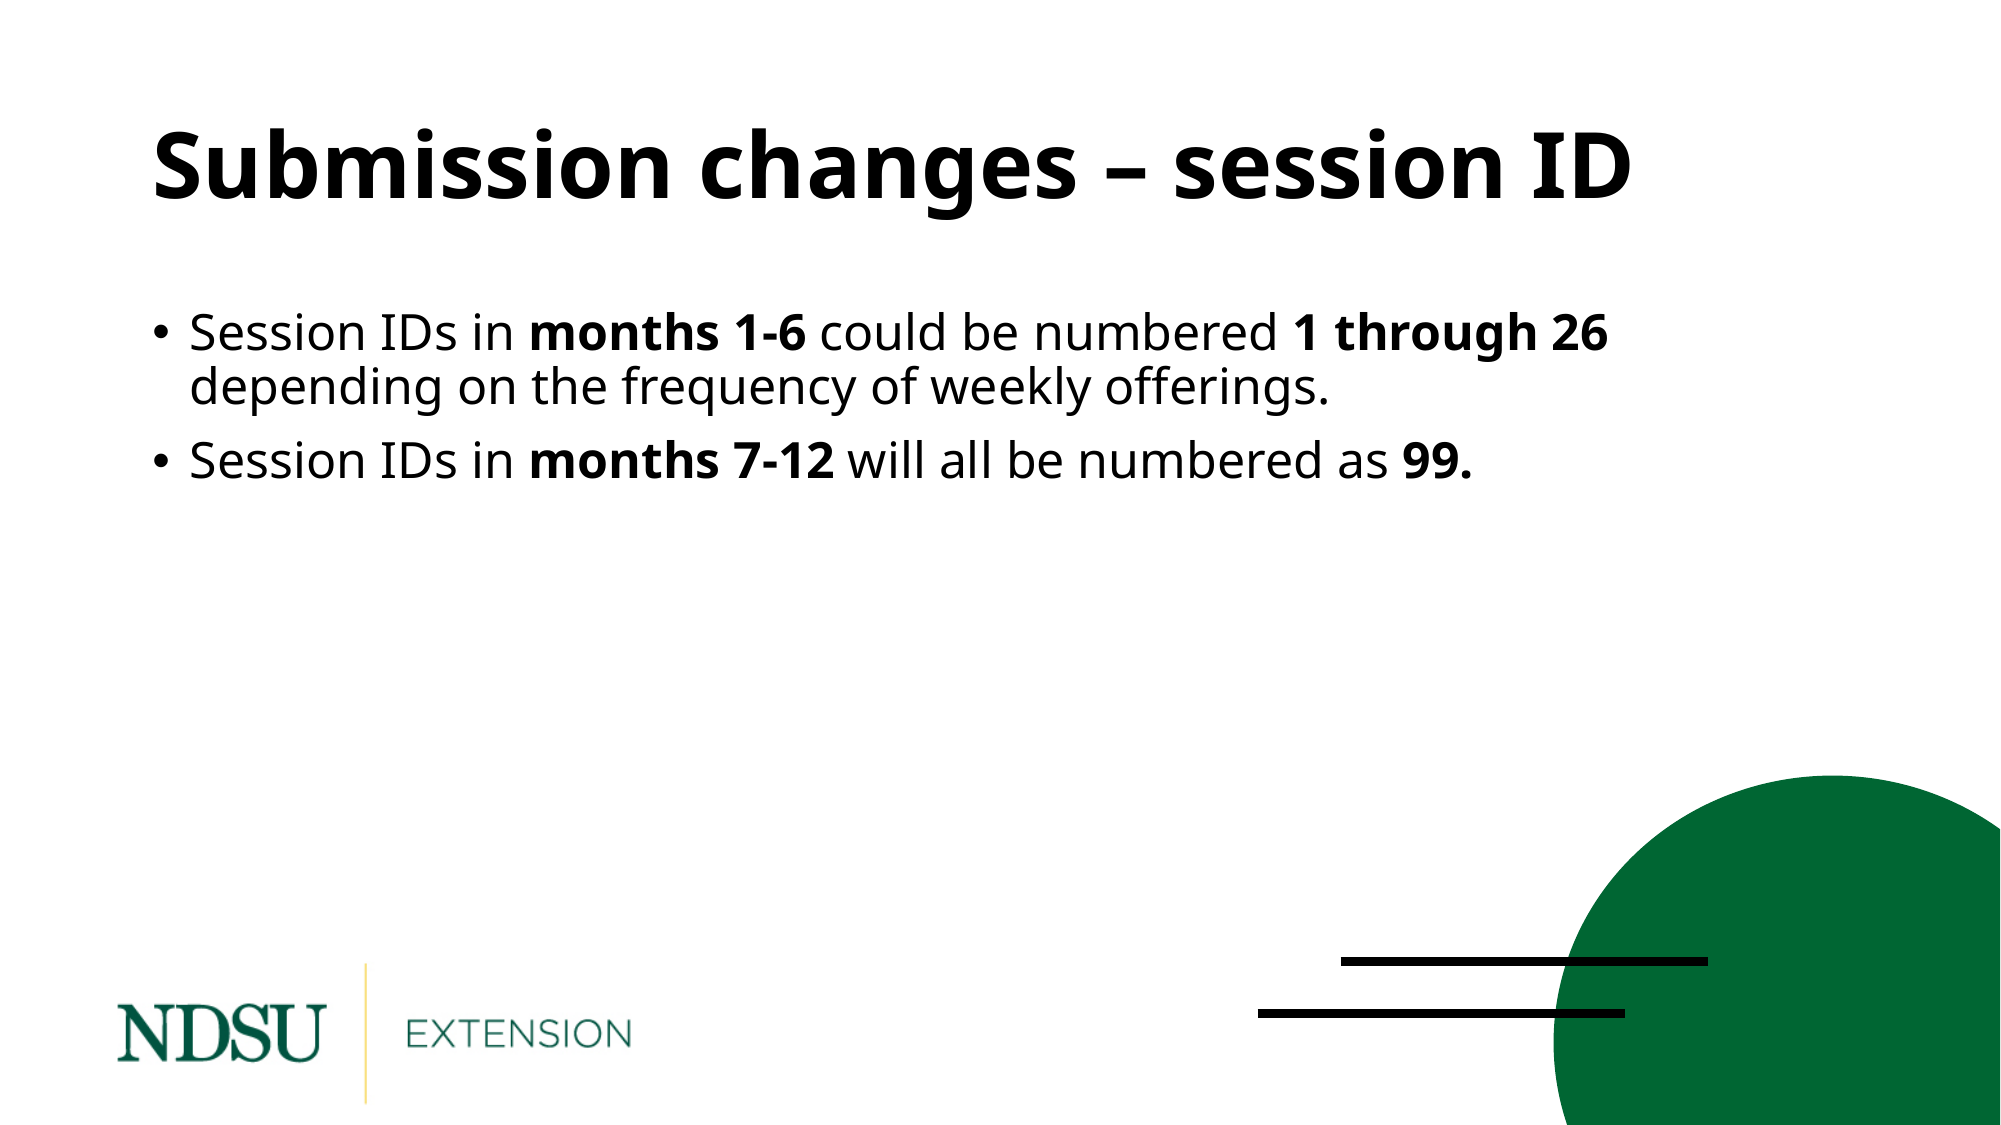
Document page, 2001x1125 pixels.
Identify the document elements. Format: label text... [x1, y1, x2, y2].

title Submission changes – session ID [137, 59, 1863, 278]
list Session IDs in months 1-6 could be numbered 1 through 26 depending on the frequency of weekly offerings. Session IDs in months 7-12 will all be numbered as 99. [137, 299, 1863, 1014]
picture [117, 961, 632, 1106]
